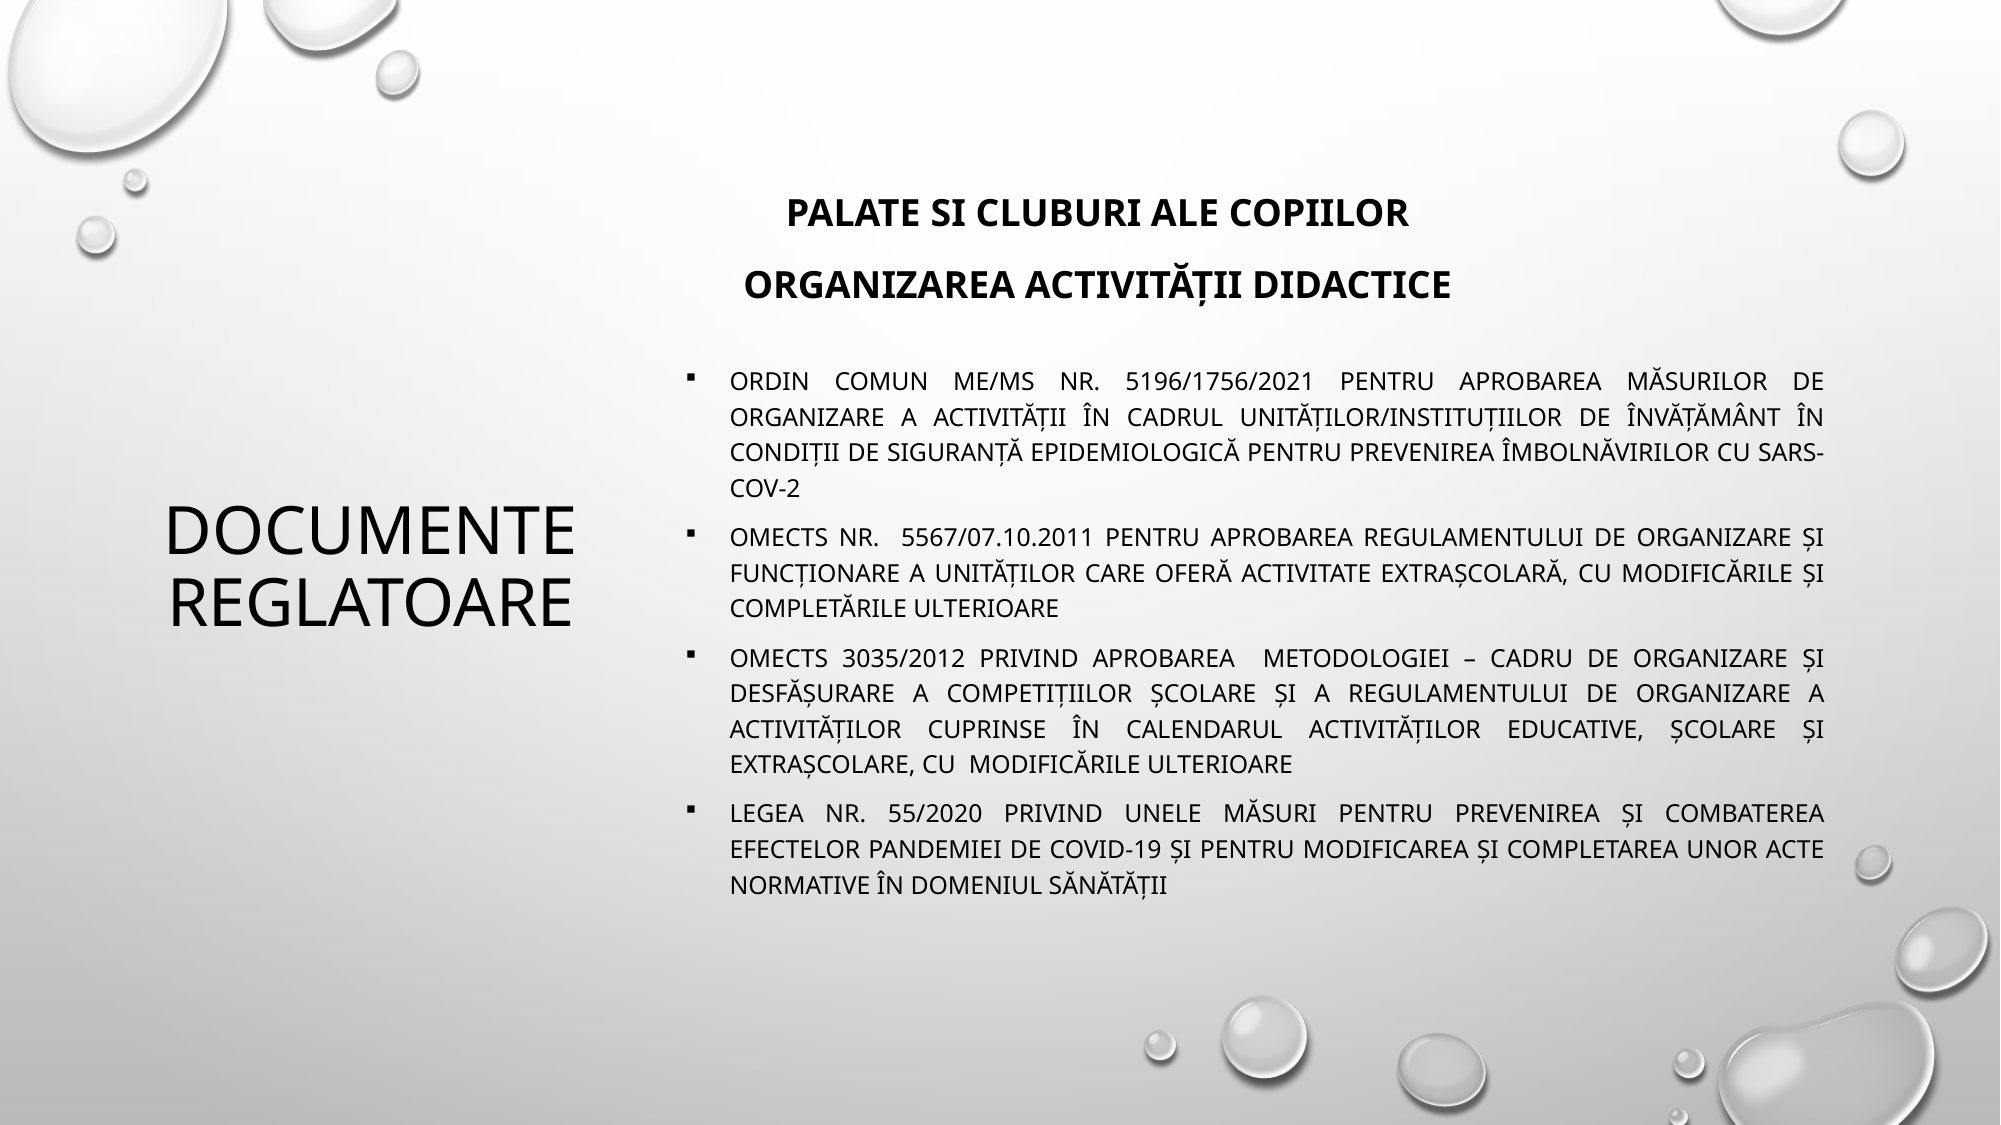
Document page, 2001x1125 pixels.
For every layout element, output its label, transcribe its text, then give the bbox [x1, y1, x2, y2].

title Documente reglatoare [48, 335, 694, 649]
list Ordin comun ME/MS nr. 5196/1756/2021 pentru aprobarea măsurilor de organizare a activității în cadrul unităților/instituțiilor de învățământ în condiții de siguranță epidemiologică pentru prevenirea îmbolnăvirilor cu SARS-CoV-2 OMECTS NR. 5567/07.10.2011 PENTRU APROBAREA REGULAMENTULUI DE ORGANIZARE ȘI FUNCȚIONARE A UNITĂȚILOR CARE OFERĂ ACTIVITATE EXTRAȘCOLARĂ, CU MODIFICĂRILE ȘI COMPLETĂRILE ULTERIOARE OMECTS 3035/2012 privind aprobarea Metodologiei – cadru de organizare şi desfăşurare a competiţiilor şcolare şi a Regulamentului de organizare a activităţilor cuprinse în calendarul activităţilor educative, şcolare şi extraşcolare, cu modificările ulterioare LEGEA nr. 55/2020 privind unele măsuri pentru prevenirea și combaterea efectelor pandemiei de COVID-19 și pentru modificarea și completarea unor acte normative în domeniul sănătății [670, 352, 1840, 911]
list PALATE SI CLUBURI ALE COPIILOR ORGANIZAREA ACTIVITĂȚII DIDACTICE [585, 172, 1610, 316]
picture [0, 0, 2000, 1125]
